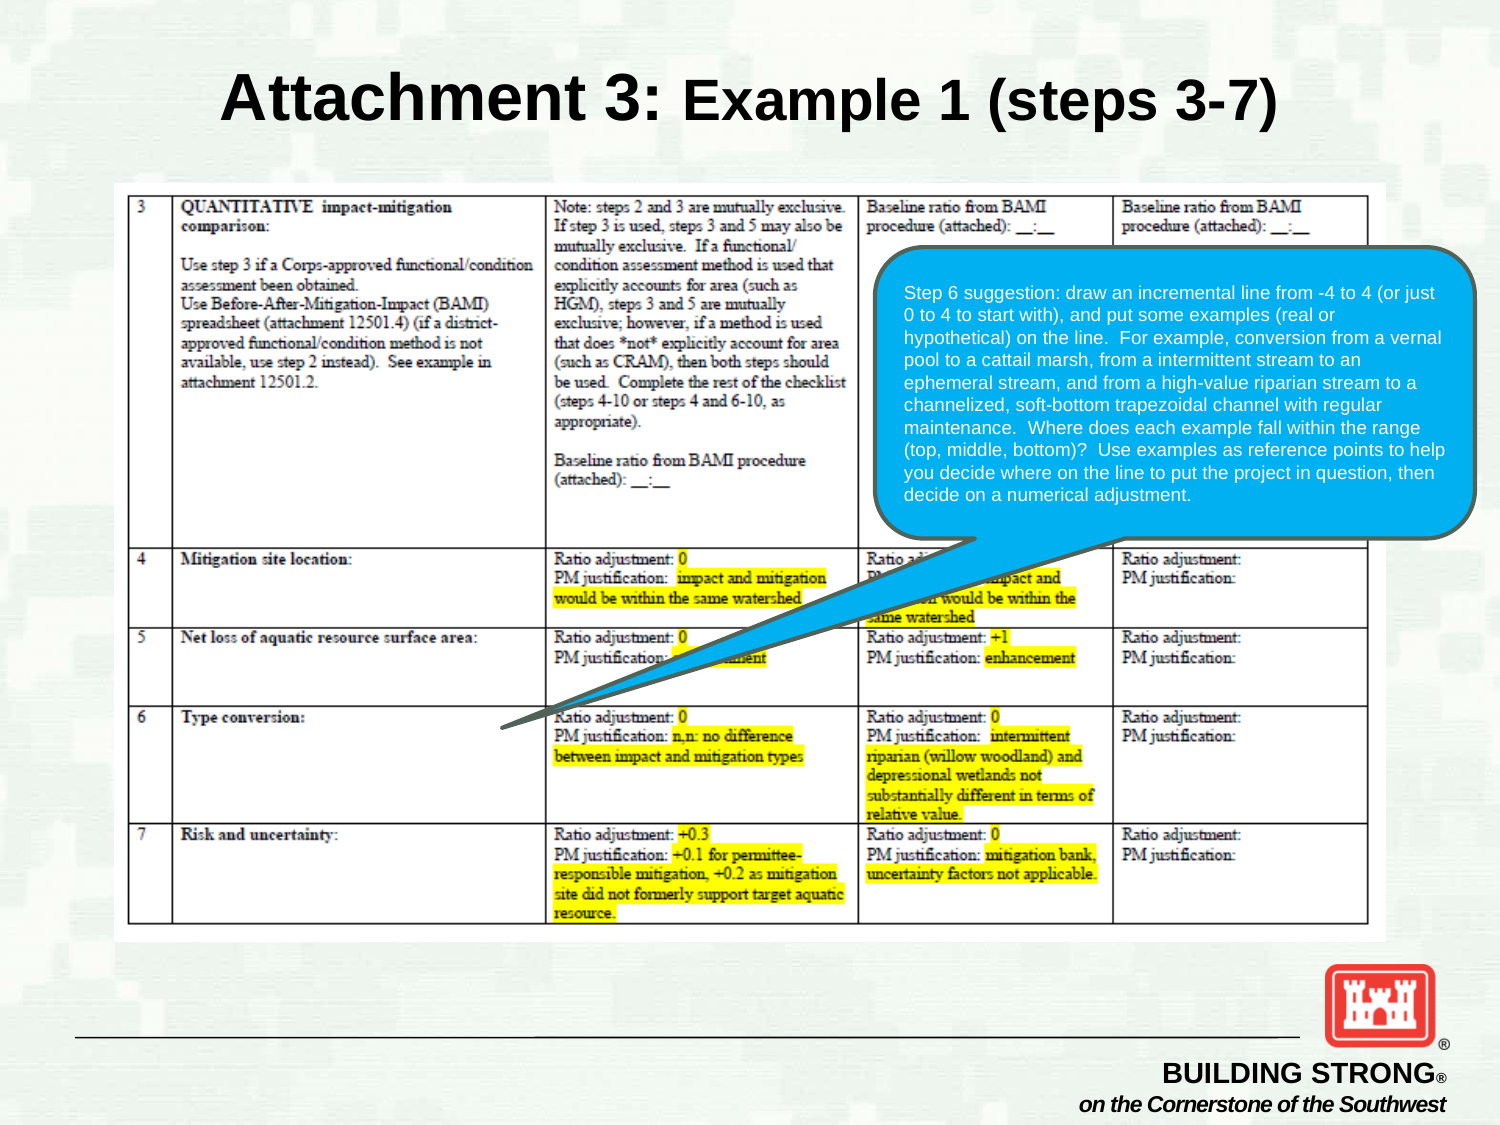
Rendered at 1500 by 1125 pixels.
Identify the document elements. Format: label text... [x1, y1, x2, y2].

title Attachment 3: Example 1 (steps 3-7) [74, 0, 1426, 188]
text_box Step 6 suggestion: draw an incremental line from -4 to 4 (or just 0 to 4 to start with), and put some examples (real or hypothetical) on the line. For example, conversion from a vernal pool to a cattail marsh, from a intermittent stream to an ephemeral stream, and from a high-value riparian stream to a channelized, soft-bottom trapezoidal channel with regular maintenance. Where does each example fall within the range (top, middle, bottom)? Use examples as reference points to help you decide where on the line to put the project in question, then decide on a numerical adjustment. [1390, 245, 1478, 541]
picture [0, 0, 1500, 1125]
